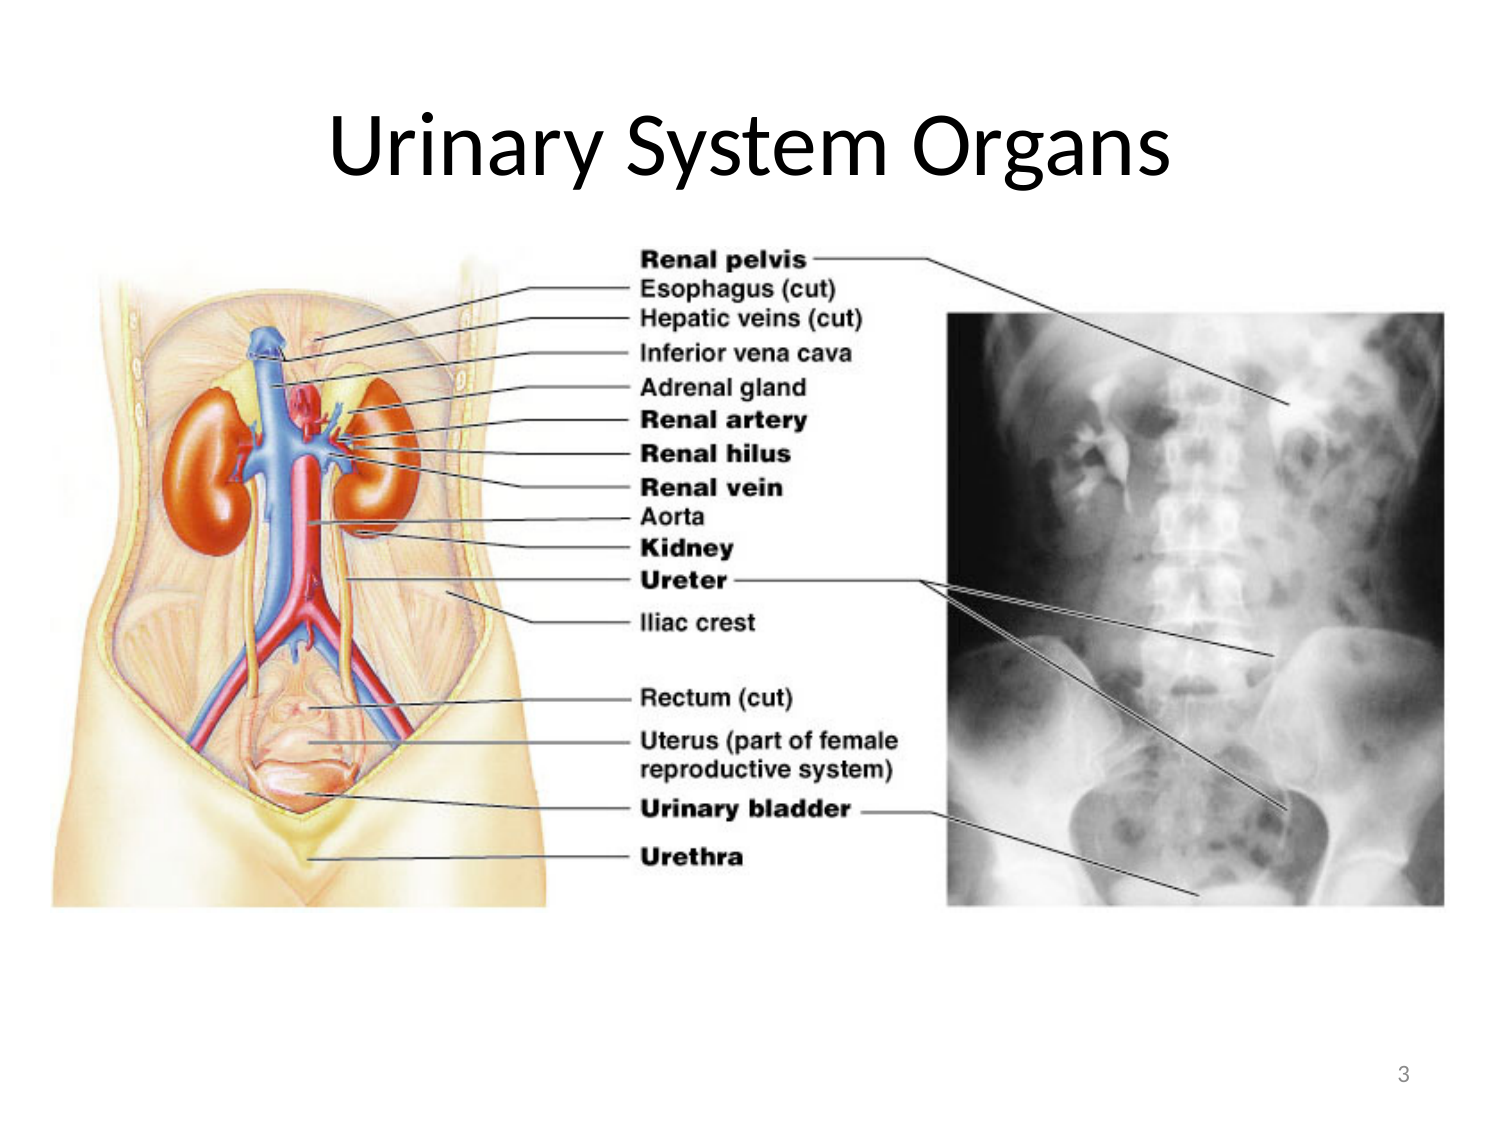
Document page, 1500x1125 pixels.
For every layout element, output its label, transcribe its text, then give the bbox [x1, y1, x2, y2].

picture [49, 246, 1451, 913]
title Urinary System Organs [75, 45, 1425, 233]
slide_number 3 [1074, 1042, 1425, 1103]
